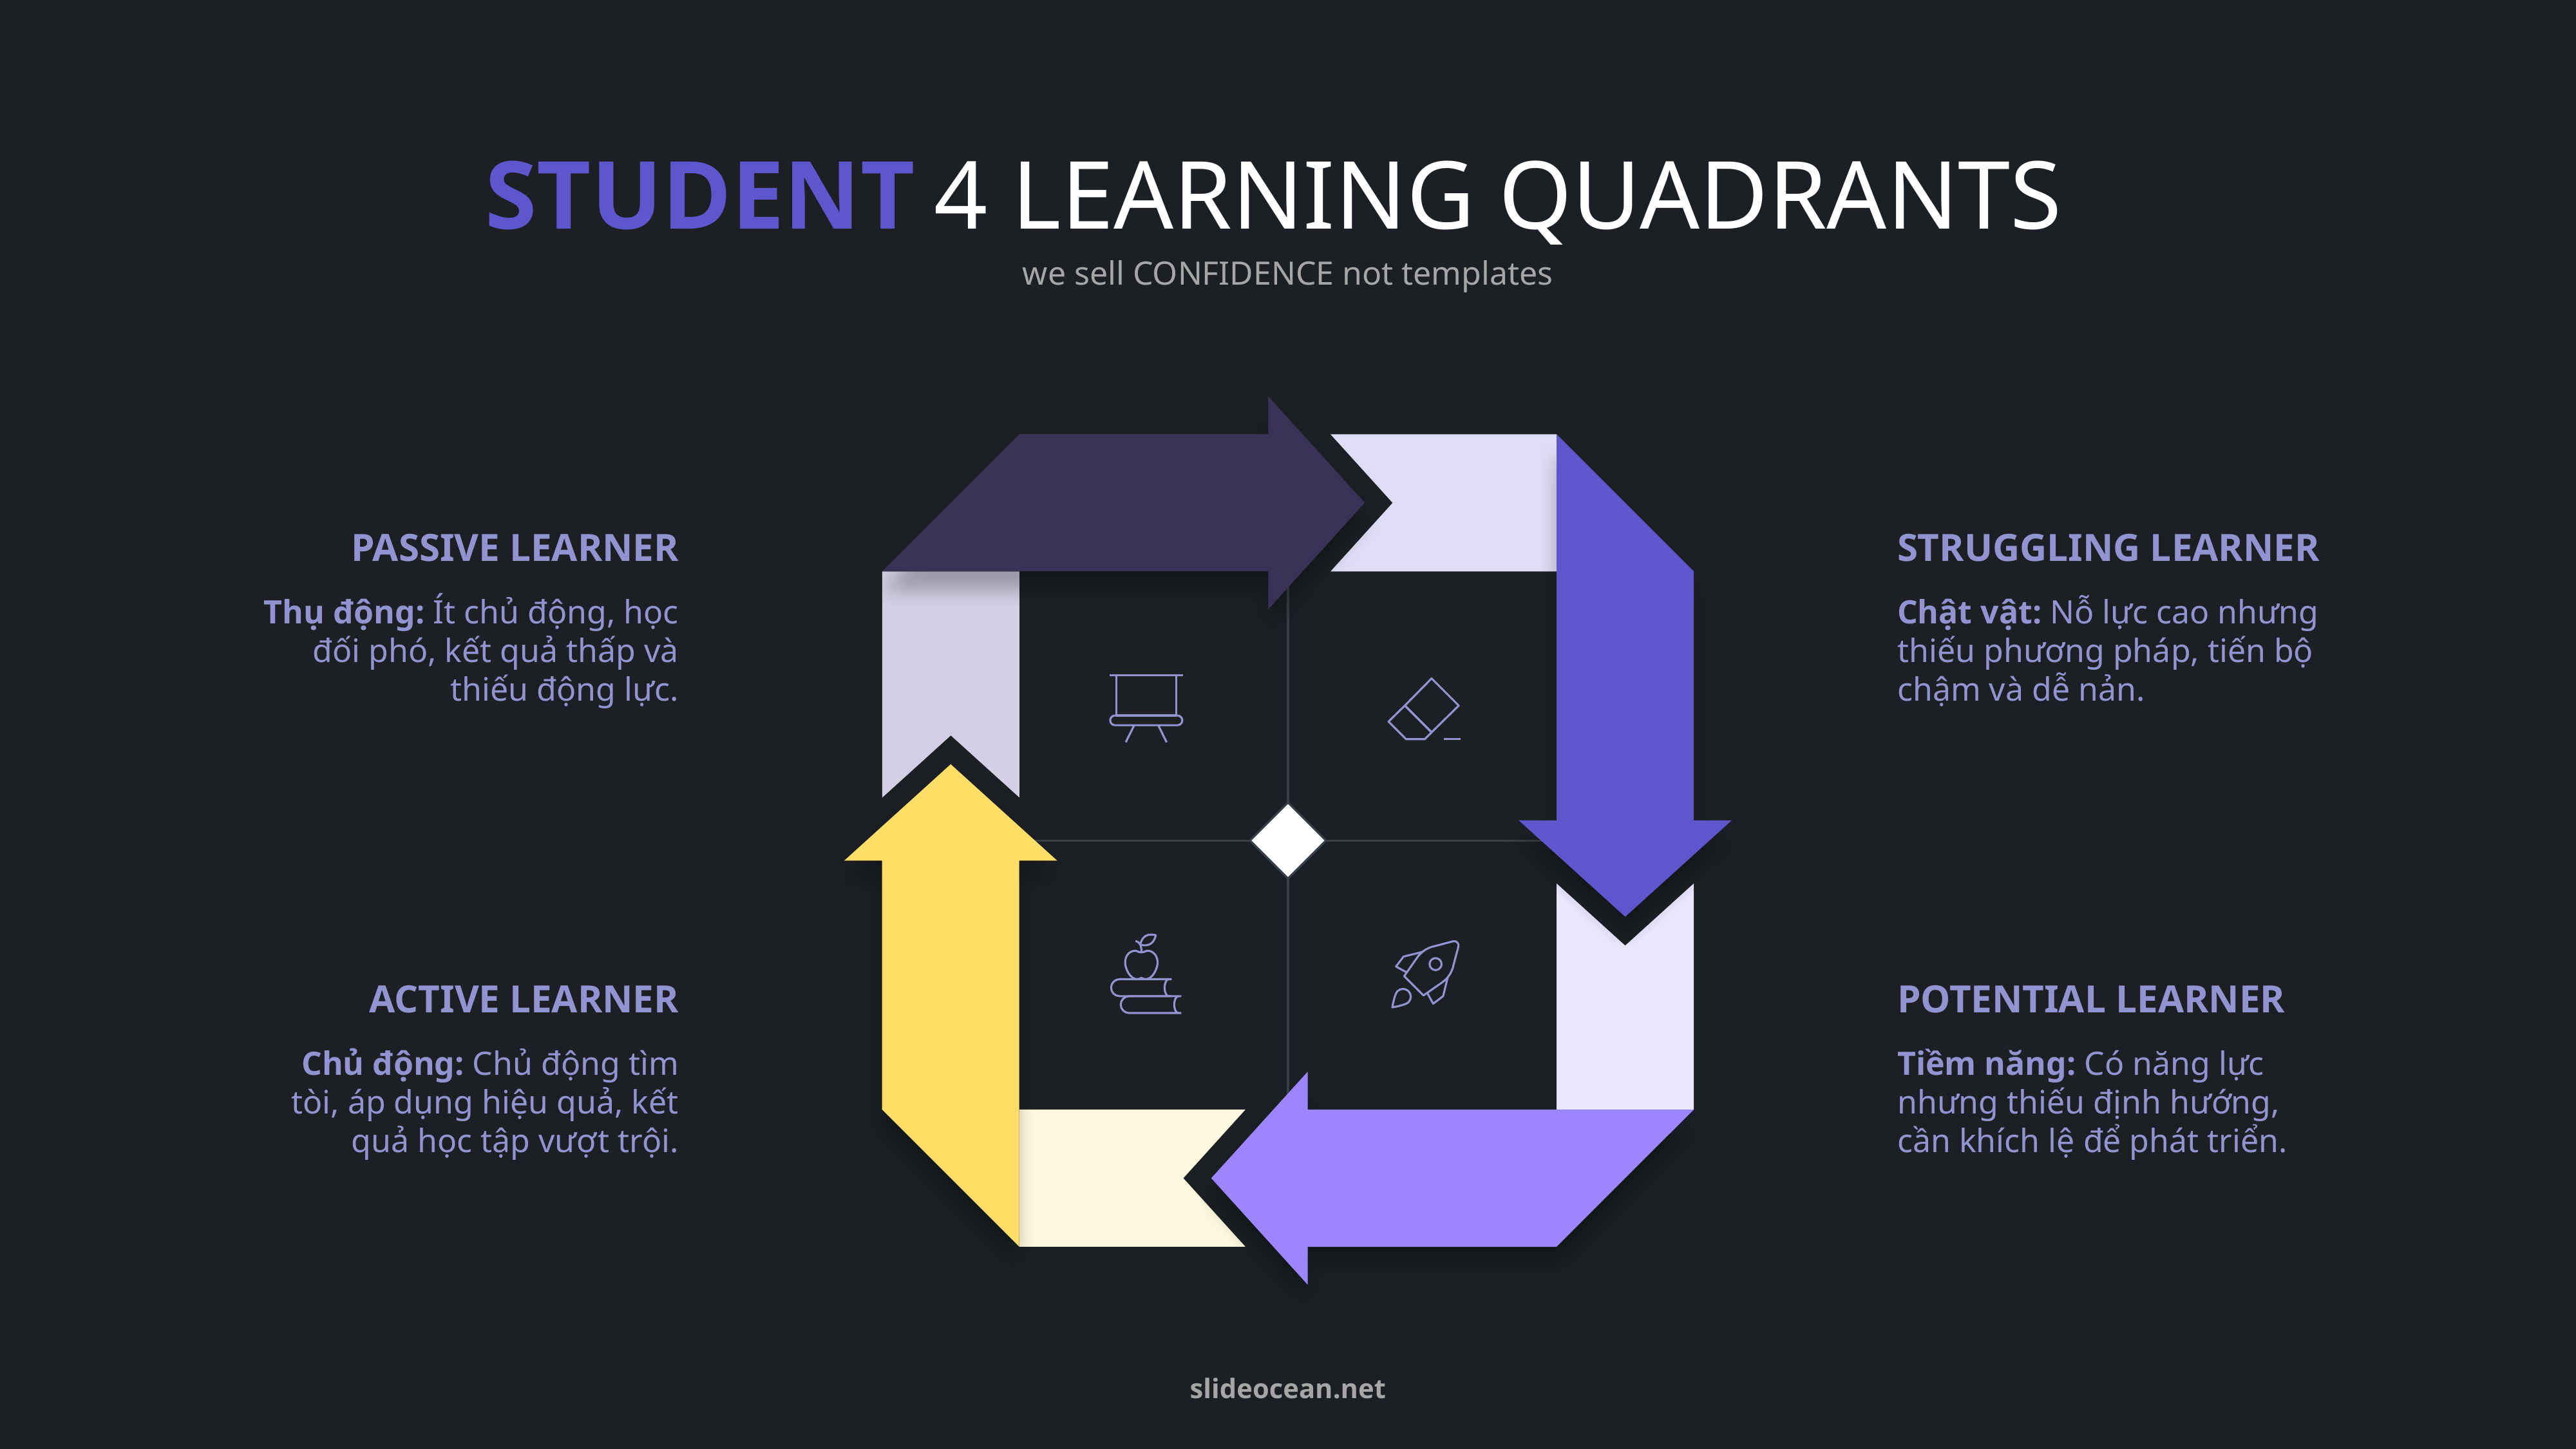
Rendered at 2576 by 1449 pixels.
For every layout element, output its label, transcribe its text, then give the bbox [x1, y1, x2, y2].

text_box Thụ động: Ít chủ động, học đối phó, kết quả thấp và thiếu động lực. [237, 586, 688, 712]
text_box Tiềm năng: Có năng lực nhưng thiếu định hướng, cần khích lệ để phát triển. [1888, 1037, 2339, 1164]
text_box [881, 597, 950, 800]
text_box STUDENT [476, 130, 925, 253]
text_box slideocean.net [1180, 1367, 1396, 1409]
text_box Chật vật: Nỗ lực cao nhưng thiếu phương pháp, tiến bộ chậm và dễ nản. [1888, 586, 2339, 712]
text_box ACTIVE LEARNER [268, 970, 688, 1025]
text_box [1210, 1108, 1696, 1287]
text_box [880, 393, 1366, 573]
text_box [950, 502, 1626, 1179]
text_box [1031, 1179, 1240, 1248]
text_box 4 LEARNING QUADRANTS [925, 130, 2072, 253]
text_box we sell CONFIDENCE not templates [1013, 253, 1563, 296]
text_box POTENTIAL LEARNER [1888, 970, 2340, 1025]
text_box [1328, 433, 1555, 502]
text_box [841, 763, 1021, 1249]
text_box PASSIVE LEARNER [100, 518, 688, 574]
text_box STRUGGLING LEARNER [1888, 518, 2340, 574]
text_box [1626, 889, 1695, 1108]
text_box Chủ động: Chủ động tìm tòi, áp dụng hiệu quả, kết quả học tập vượt trội. [237, 1037, 688, 1164]
text_box [1555, 431, 1735, 918]
